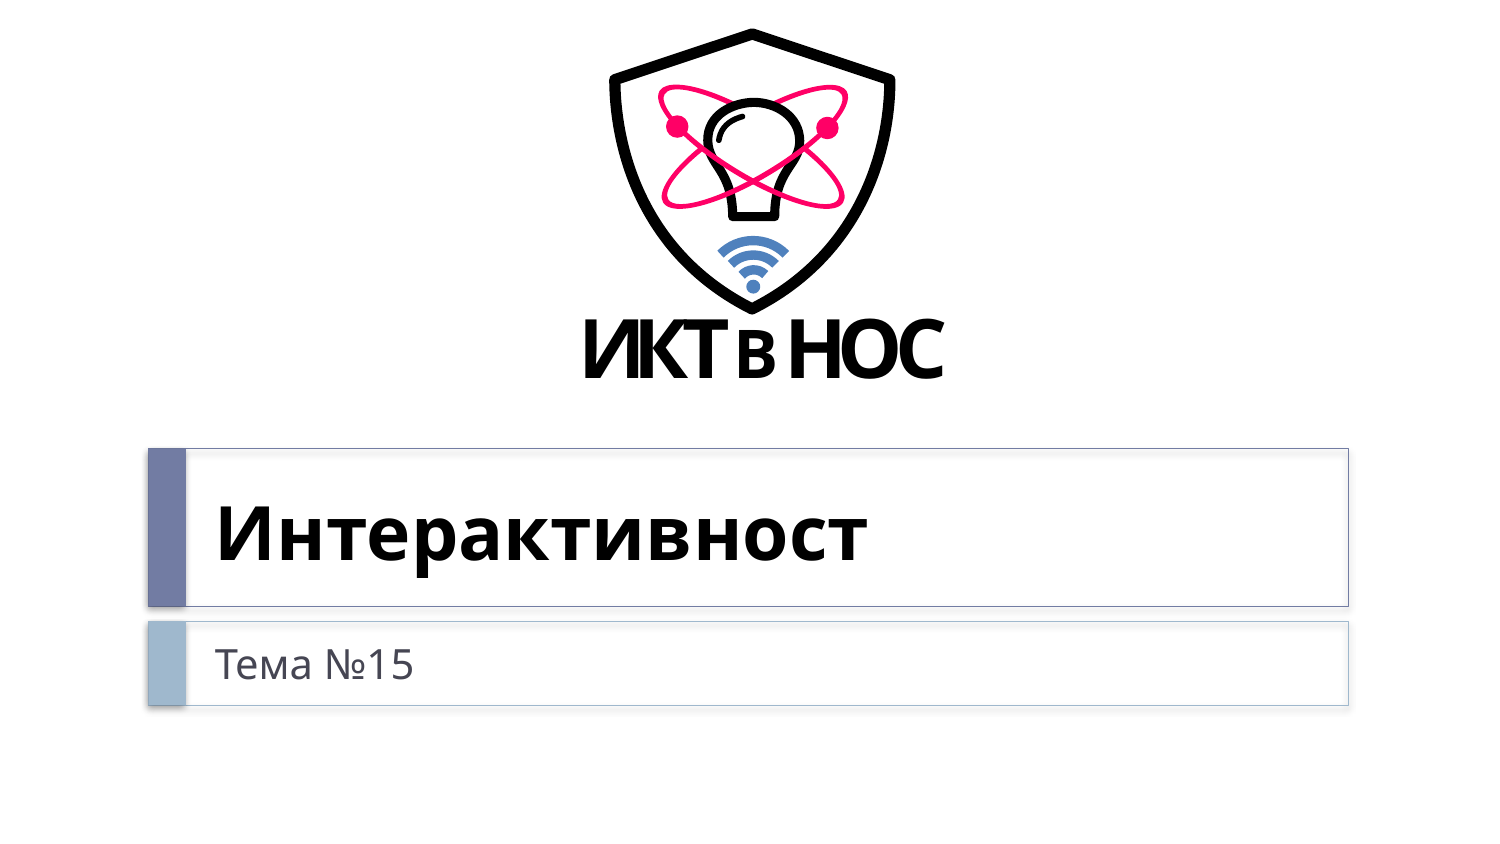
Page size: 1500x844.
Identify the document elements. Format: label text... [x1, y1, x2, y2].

subtitle Тема №15 [200, 630, 1325, 697]
title Интерактивност [200, 478, 1325, 600]
